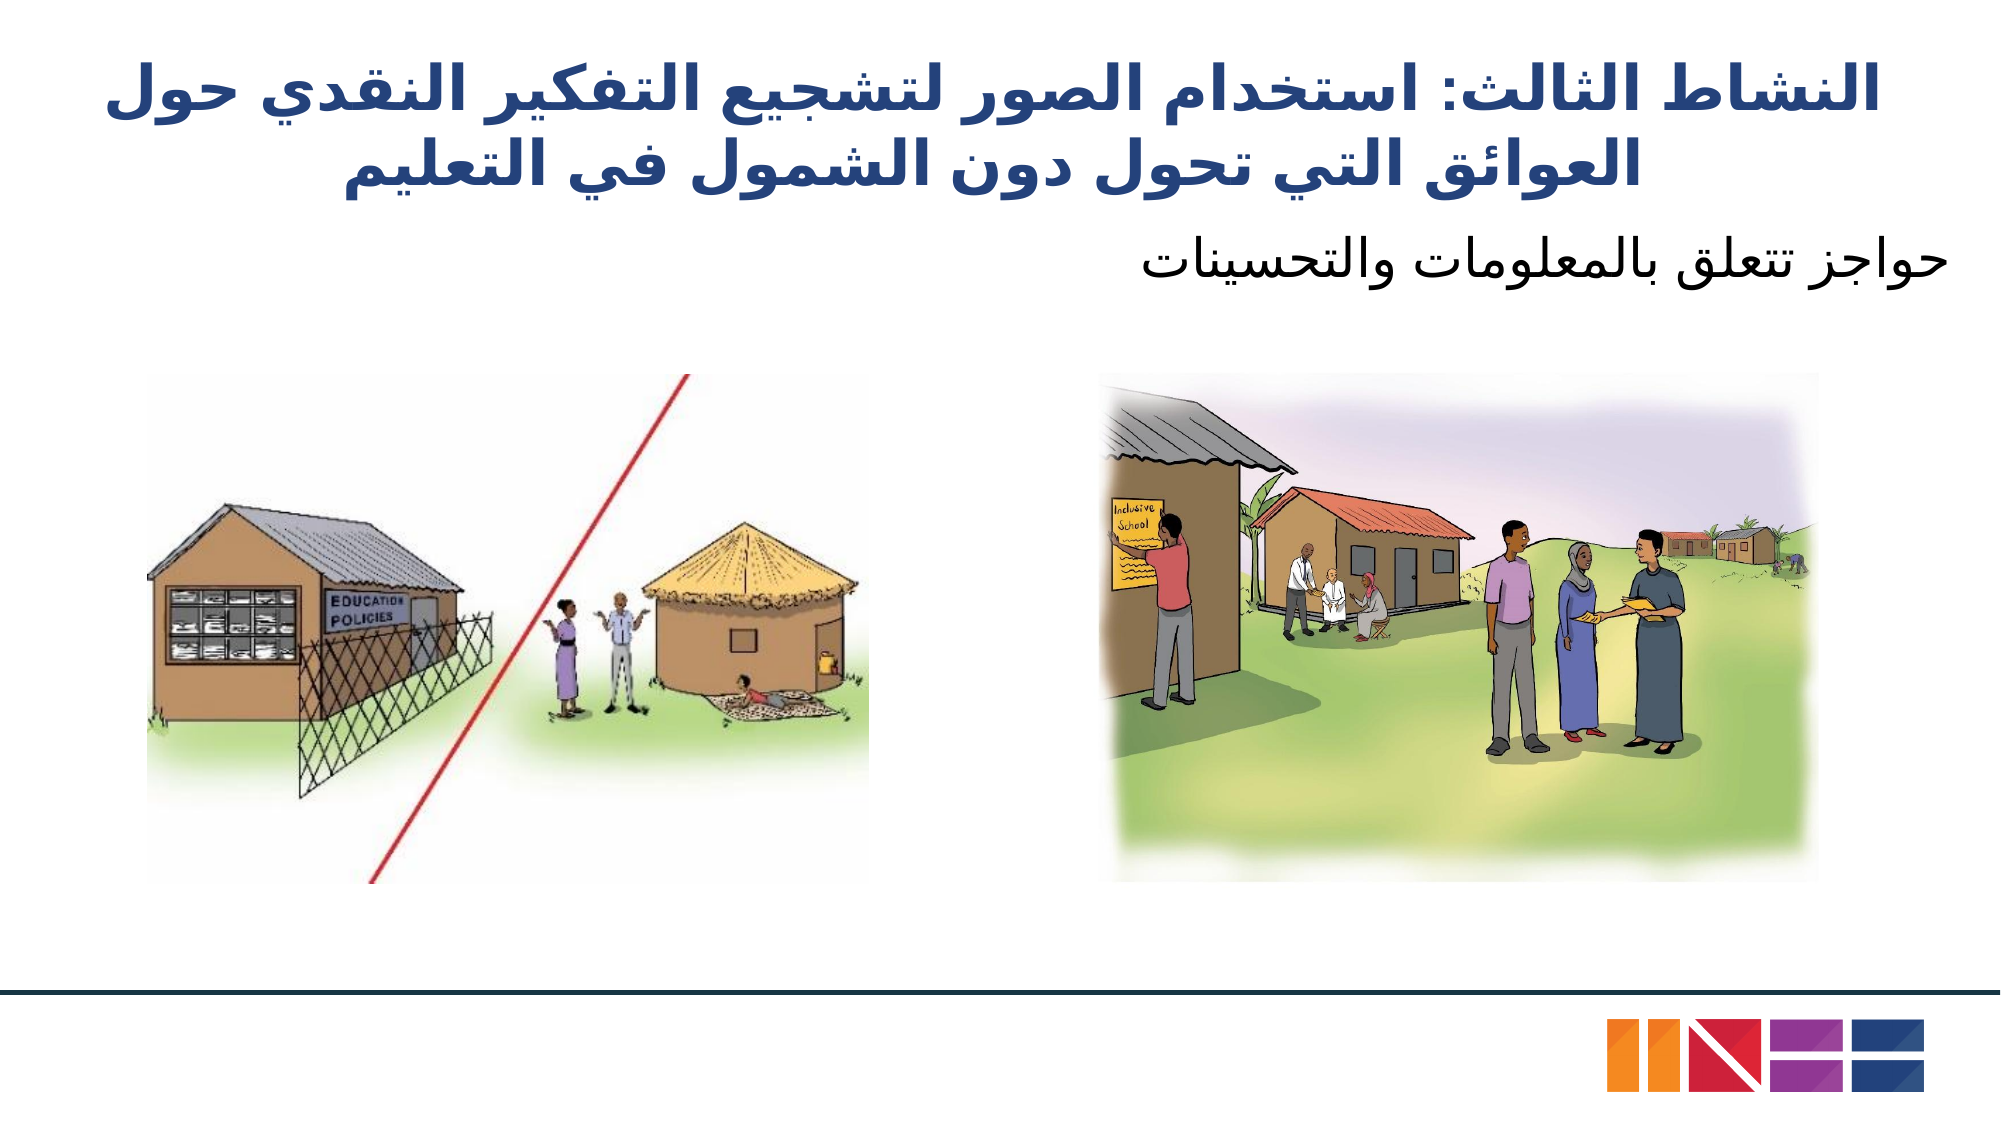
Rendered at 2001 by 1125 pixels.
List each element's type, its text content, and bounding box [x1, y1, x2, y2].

picture [146, 374, 870, 885]
picture [1607, 1019, 1924, 1092]
list حواجز تتعلق بالمعلومات والتحسينات [31, 203, 1971, 954]
picture [1093, 369, 1819, 889]
title النشاط الثالث: استخدام الصور لتشجيع التفكير النقدي حول العوائق التي تحول دون الشمول في التعليم [31, 28, 1957, 145]
